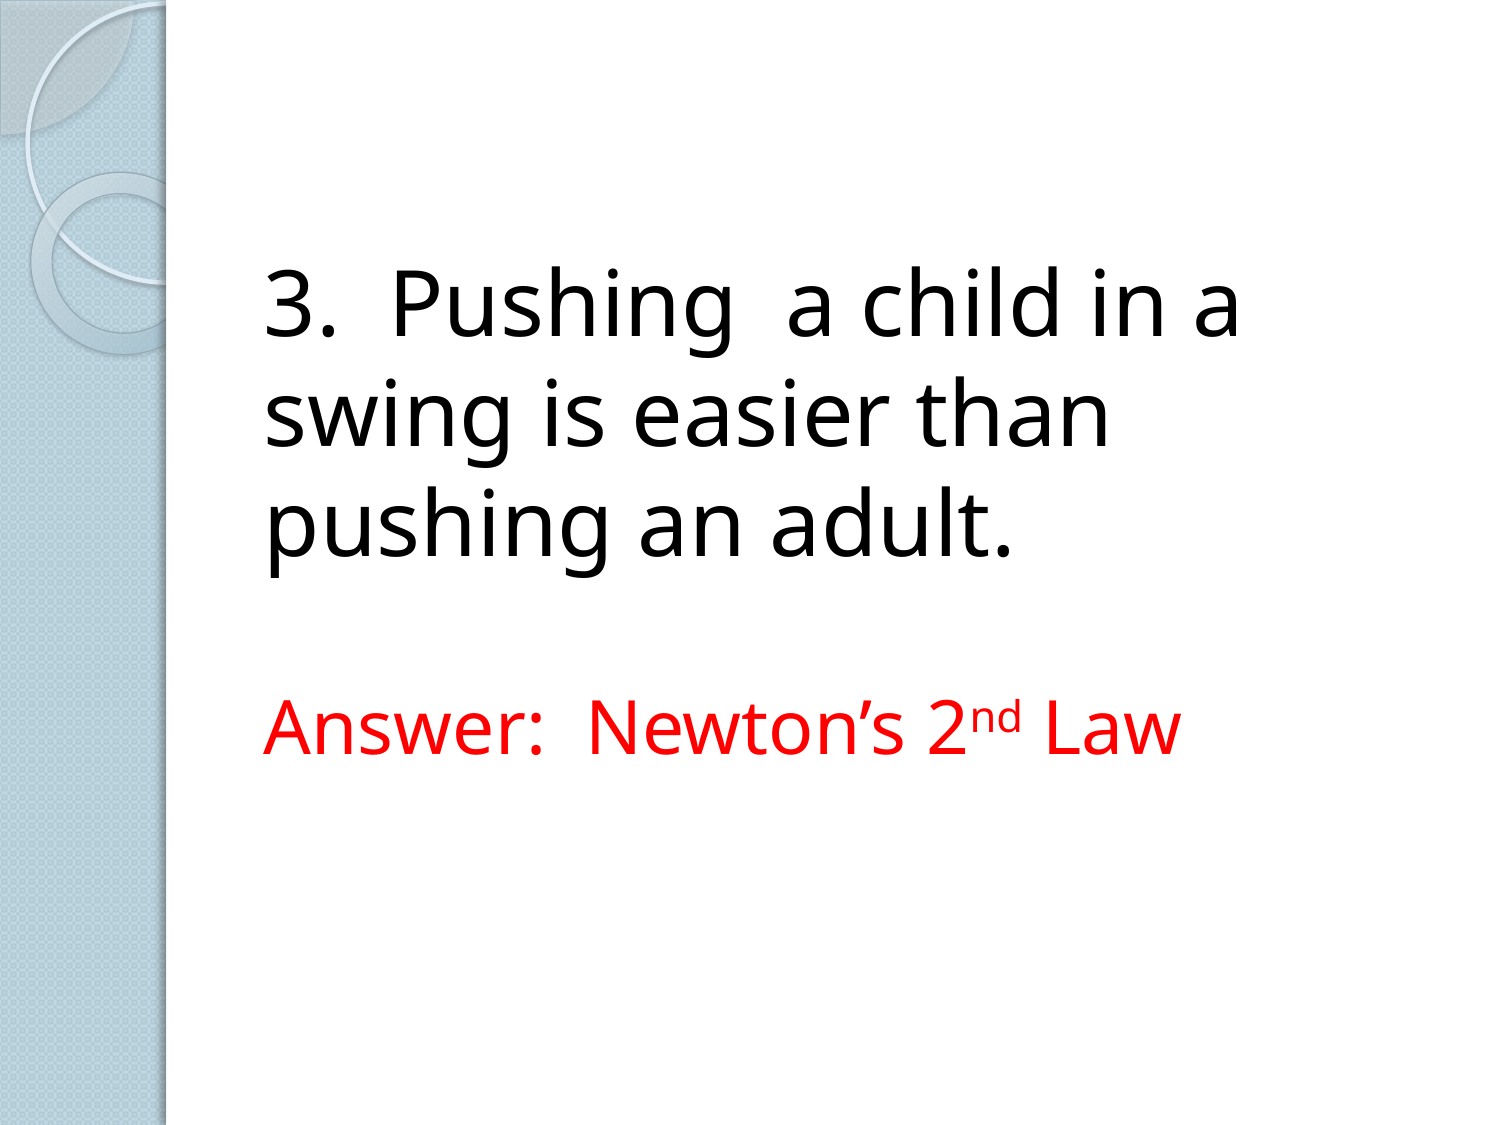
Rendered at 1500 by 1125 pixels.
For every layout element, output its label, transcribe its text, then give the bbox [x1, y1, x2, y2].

list 3. Pushing a child in a swing is easier than pushing an adult. Answer: Newton’s 2nd Law [235, 237, 1466, 1025]
